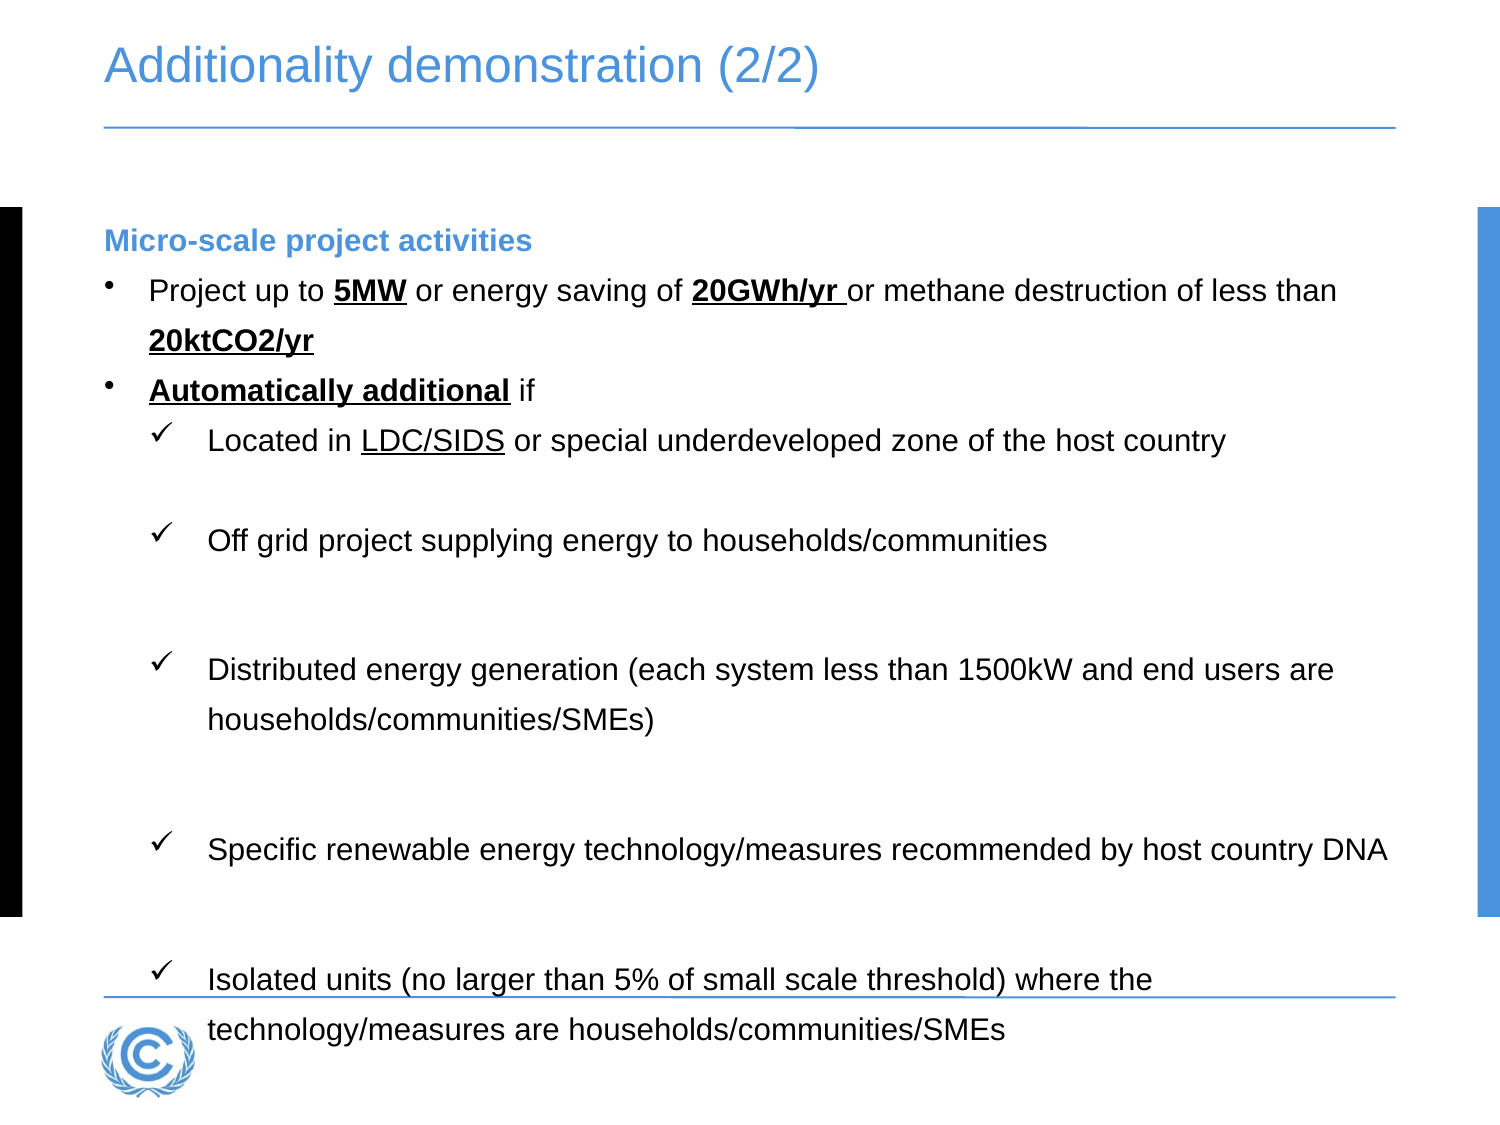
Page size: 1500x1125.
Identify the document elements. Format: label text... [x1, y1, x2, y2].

picture [101, 1001, 209, 1108]
list Micro-scale project activities Project up to 5MW or energy saving of 20GWh/yr or methane destruction of less than 20ktCO2/yr Automatically additional if Located in LDC/SIDS or special underdeveloped zone of the host country Off grid project supplying energy to households/communities Distributed energy generation (each system less than 1500kW and end users are households/communities/SMEs) Specific renewable energy technology/measures recommended by host country DNA Isolated units (no larger than 5% of small scale threshold) where the technology/measures are households/communities/SMEs [104, 207, 1395, 918]
title Additionality demonstration (2/2) [104, 50, 1396, 103]
